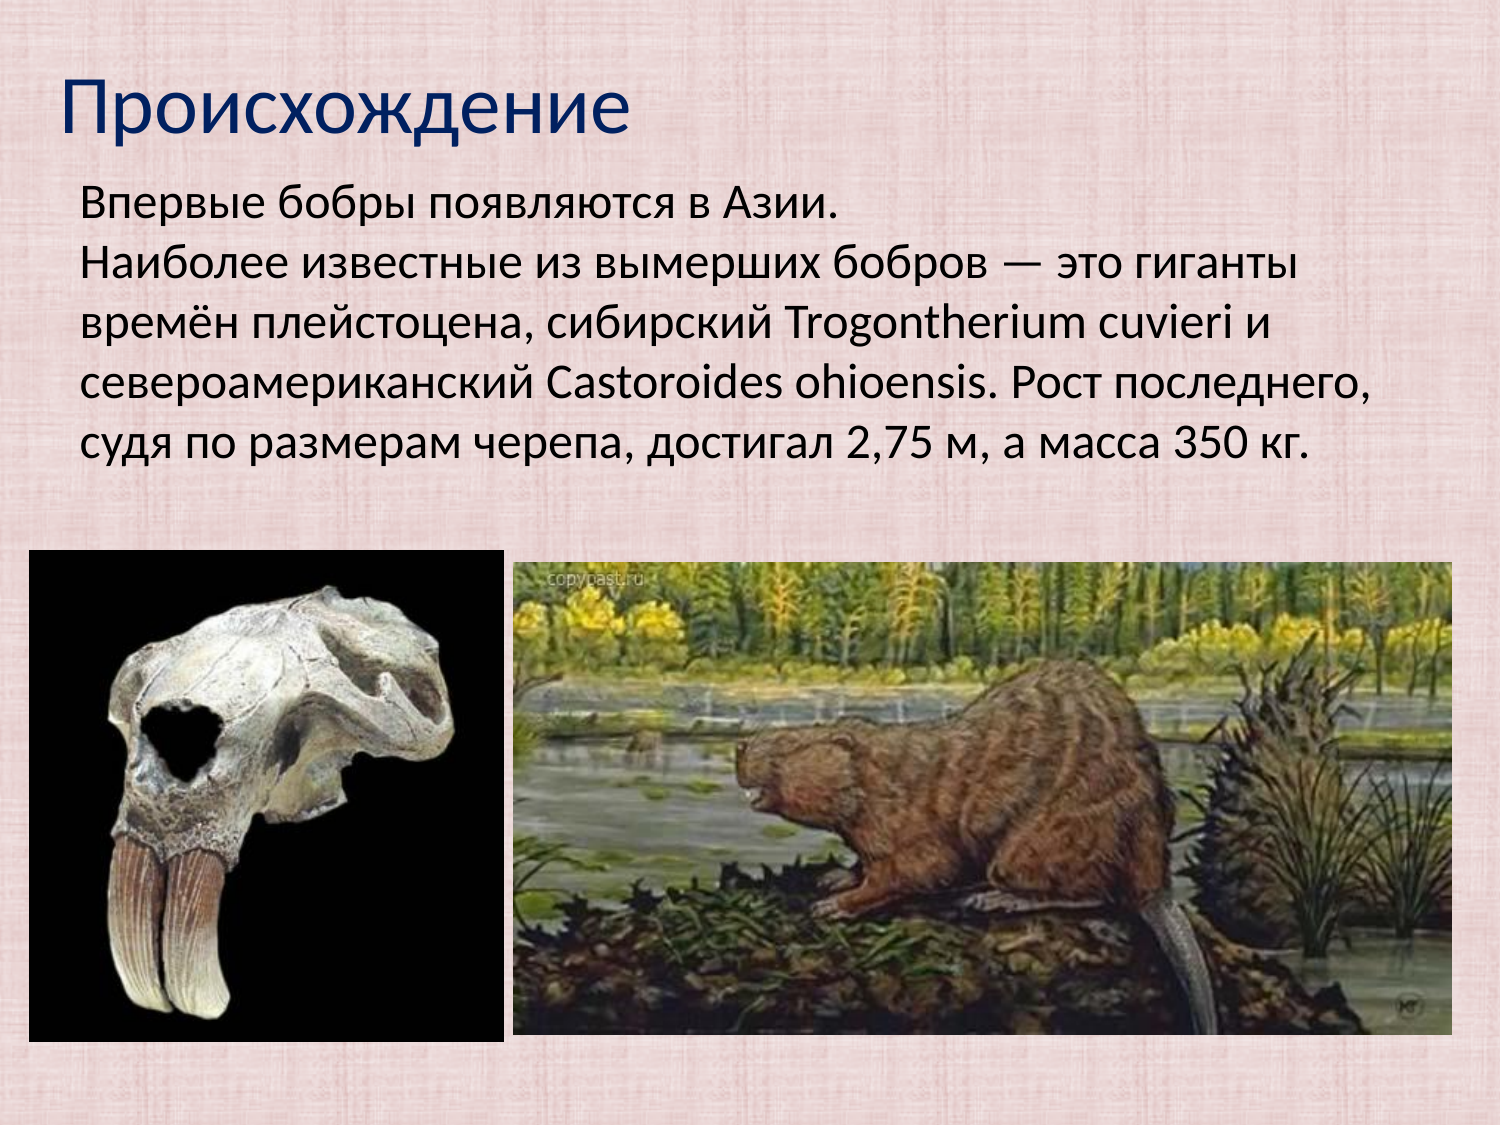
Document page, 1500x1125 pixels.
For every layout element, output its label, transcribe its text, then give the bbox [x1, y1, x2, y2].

picture [513, 562, 1452, 1035]
text_box Впервые бобры появляются в Азии. Наиболее известные из вымерших бобров — это гиганты времён плейстоцена, сибирский Trogontherium cuvieri и североамериканский Castoroides ohioensis. Рост последнего, судя по размерам черепа, достигал 2,75 м, а масса 350 кг. [64, 160, 1436, 476]
picture [29, 550, 504, 1043]
text_box Происхождение [44, 42, 648, 158]
